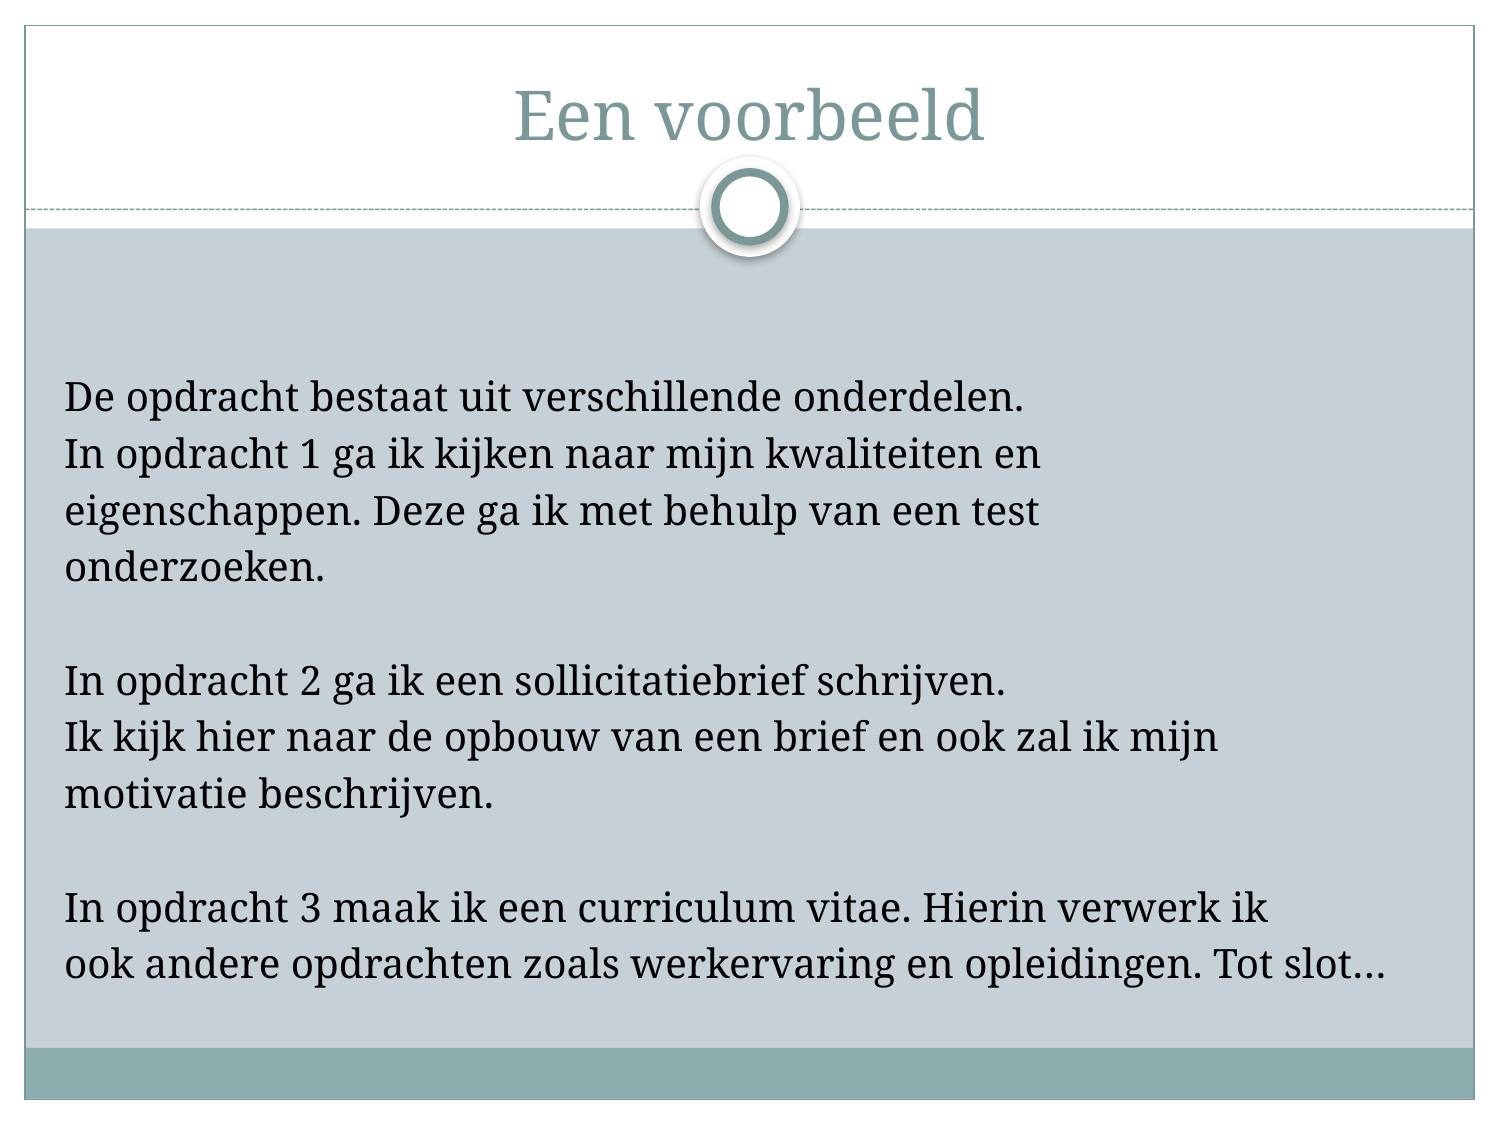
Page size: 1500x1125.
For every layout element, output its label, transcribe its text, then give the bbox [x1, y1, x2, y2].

title Een voorbeeld [49, 37, 1450, 162]
list De opdracht bestaat uit verschillende onderdelen. In opdracht 1 ga ik kijken naar mijn kwaliteiten en eigenschappen. Deze ga ik met behulp van een test onderzoeken. In opdracht 2 ga ik een sollicitatiebrief schrijven. Ik kijk hier naar de opbouw van een brief en ook zal ik mijn motivatie beschrijven. In opdracht 3 maak ik een curriculum vitae. Hierin verwerk ik ook andere opdrachten zoals werkervaring en opleidingen. Tot slot… [49, 250, 1445, 1001]
